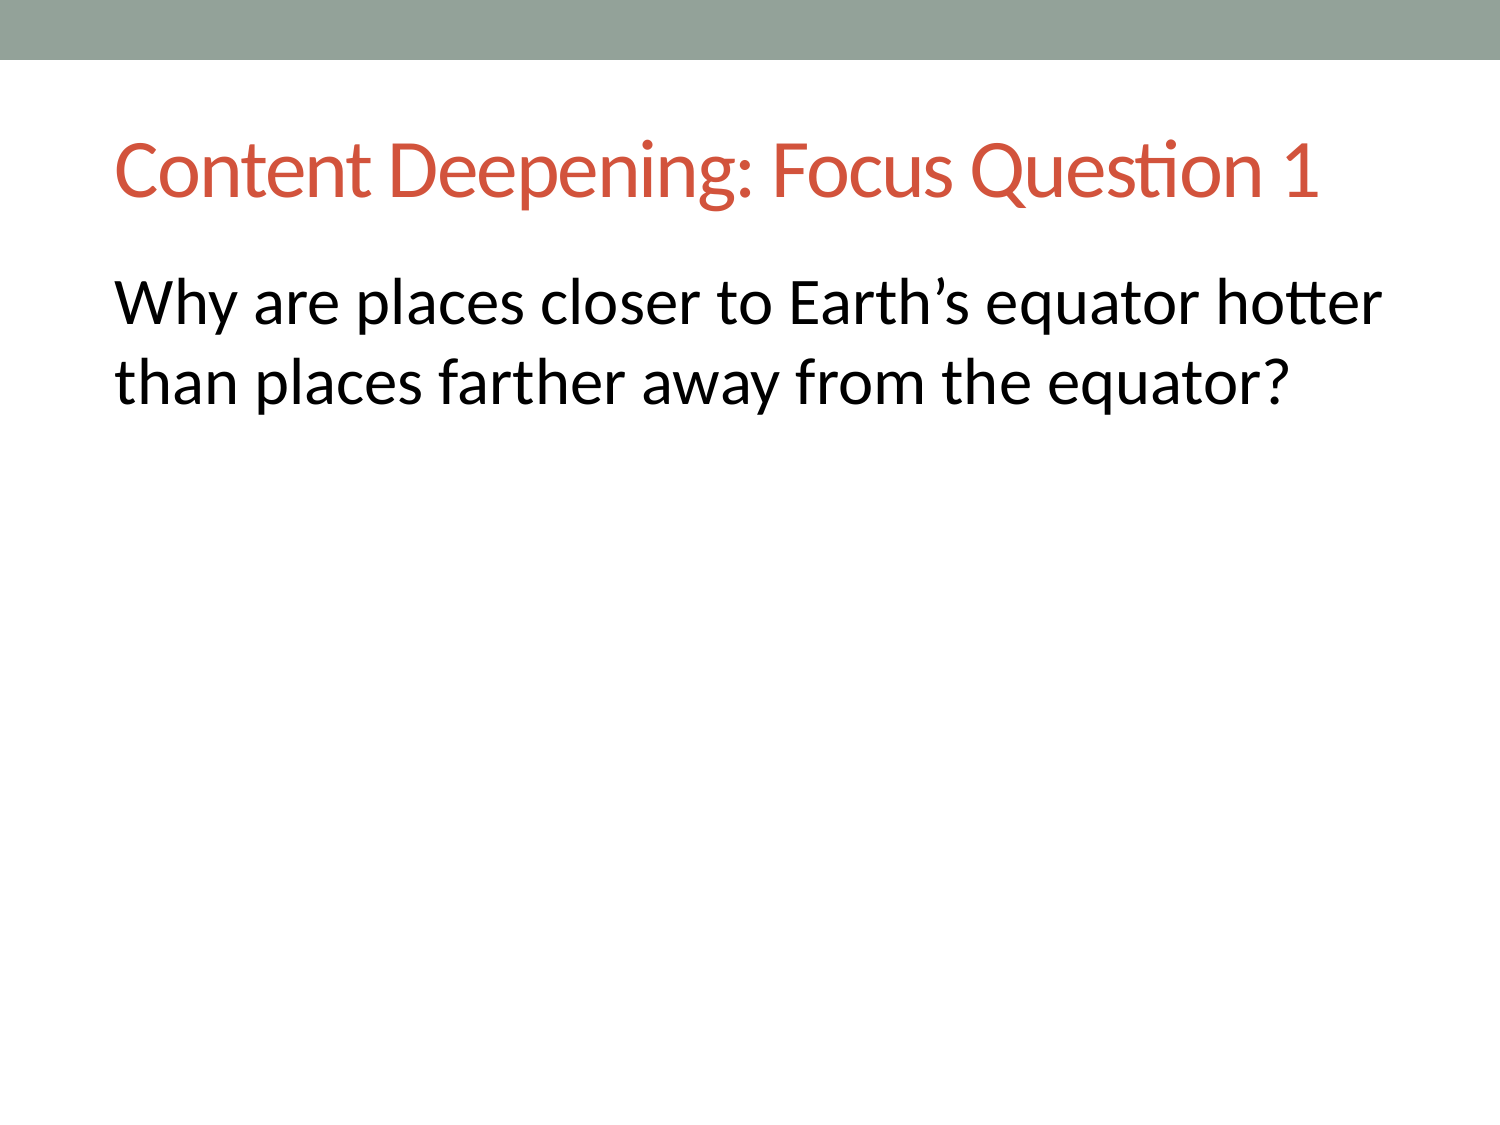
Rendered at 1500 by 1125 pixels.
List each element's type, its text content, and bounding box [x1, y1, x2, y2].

title Content Deepening: Focus Question 1 [99, 87, 1425, 249]
list Why are places closer to Earth’s equator hotter than places farther away from the equator? [99, 249, 1425, 988]
